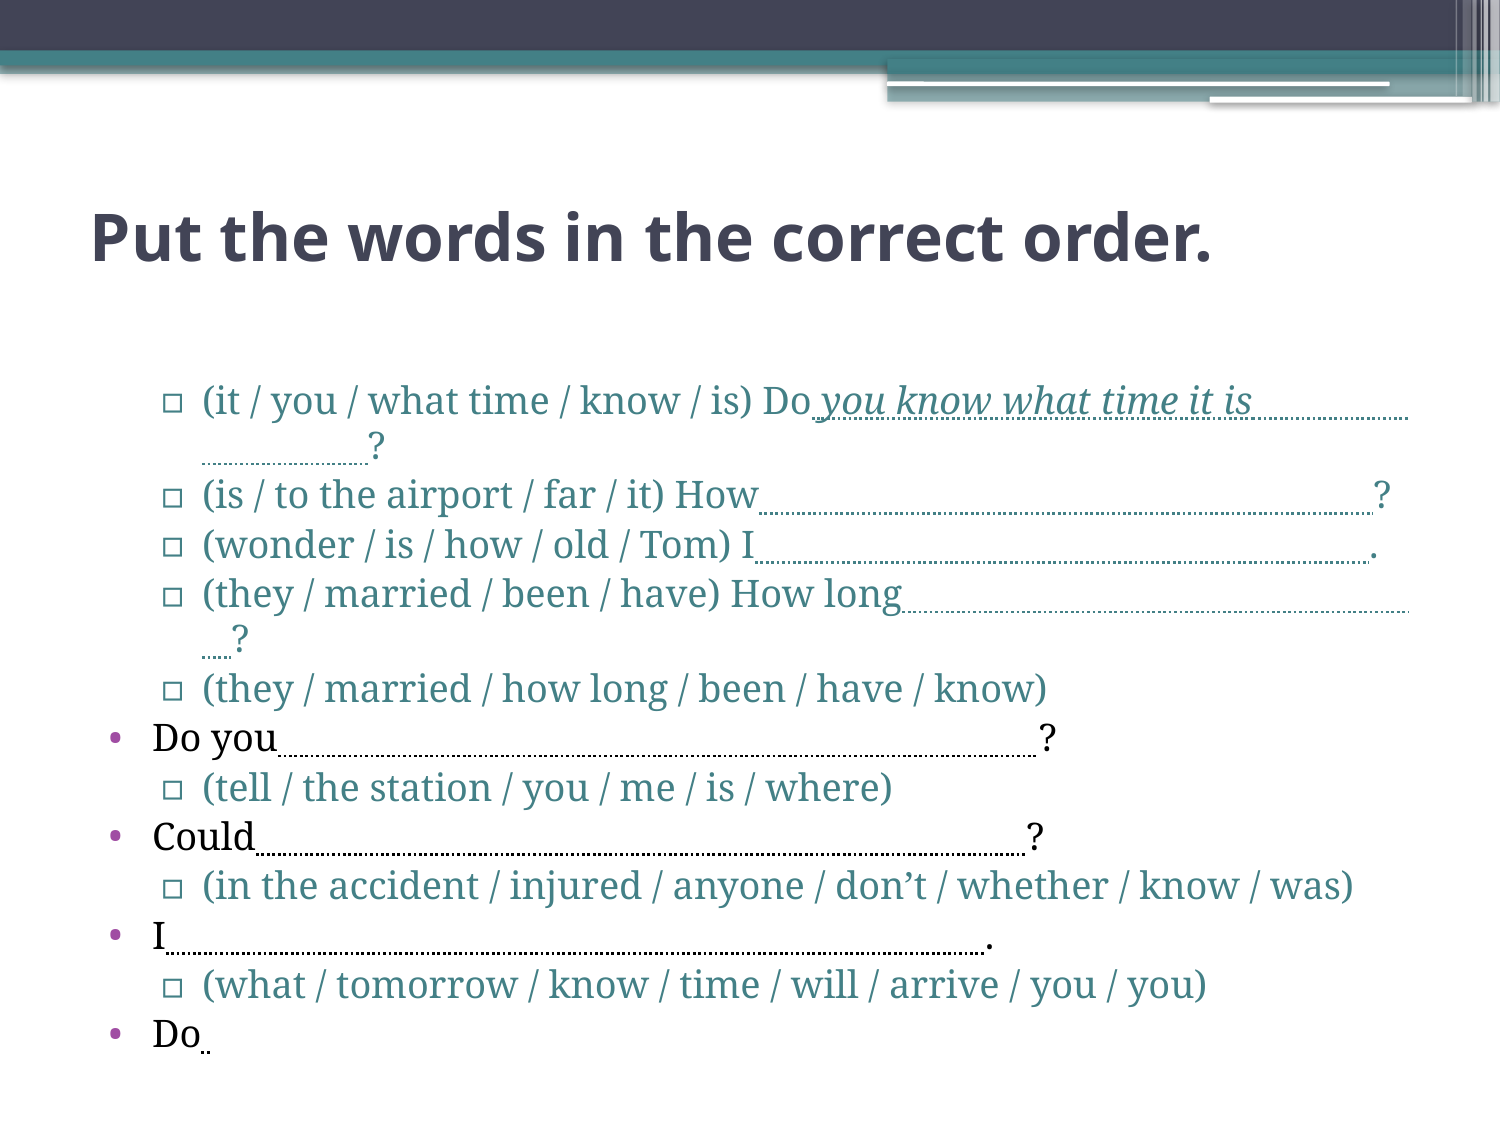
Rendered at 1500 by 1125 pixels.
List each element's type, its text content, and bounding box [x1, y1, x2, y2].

list (it / you / what time / know / is) Do you know what time it is ? (is / to the airport / far / it) How ? (wonder / is / how / old / Tom) I . (they / married / been / have) How long ? (they / married / how long / been / have / know) Do you ? (tell / the station / you / me / is / where) Could ? (in the accident / injured / anyone / don’t / whether / know / was) I . (what / tomorrow / know / time / will / arrive / you / you) Do [75, 368, 1425, 1079]
title Put the words in the correct order. [75, 187, 1425, 363]
